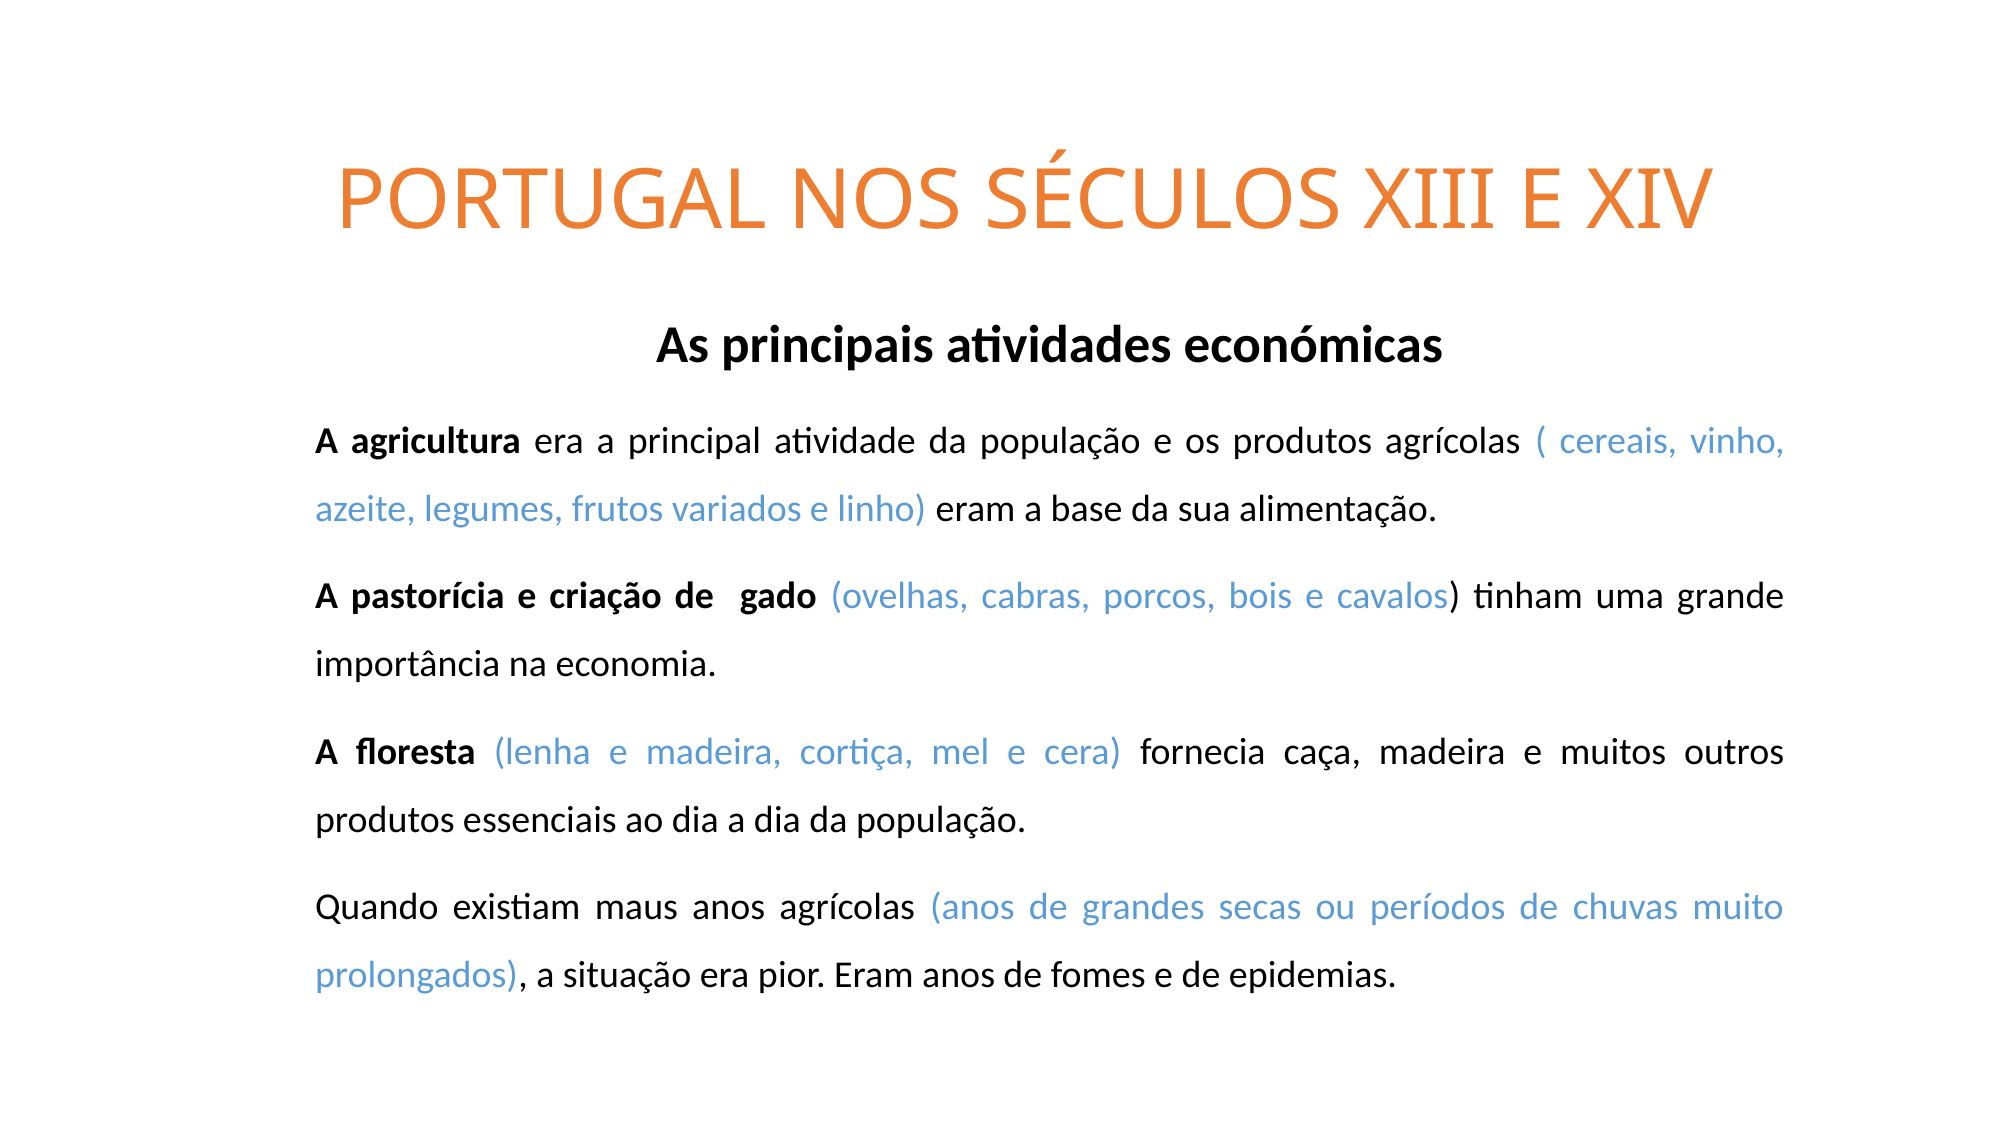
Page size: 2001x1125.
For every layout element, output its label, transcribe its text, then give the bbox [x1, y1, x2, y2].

subtitle As principais atividades económicas A agricultura era a principal atividade da população e os produtos agrícolas ( cereais, vinho, azeite, legumes, frutos variados e linho) eram a base da sua alimentação. A pastorícia e criação de gado (ovelhas, cabras, porcos, bois e cavalos) tinham uma grande importância na economia. A floresta (lenha e madeira, cortiça, mel e cera) fornecia caça, madeira e muitos outros produtos essenciais ao dia a dia da população. Quando existiam maus anos agrícolas (anos de grandes secas ou períodos de chuvas muito prolongados), a situação era pior. Eram anos de fomes e de epidemias. [300, 308, 1800, 1009]
title PORTUGAL NOS SÉCULOS XIII E XIV [300, 76, 1750, 254]
